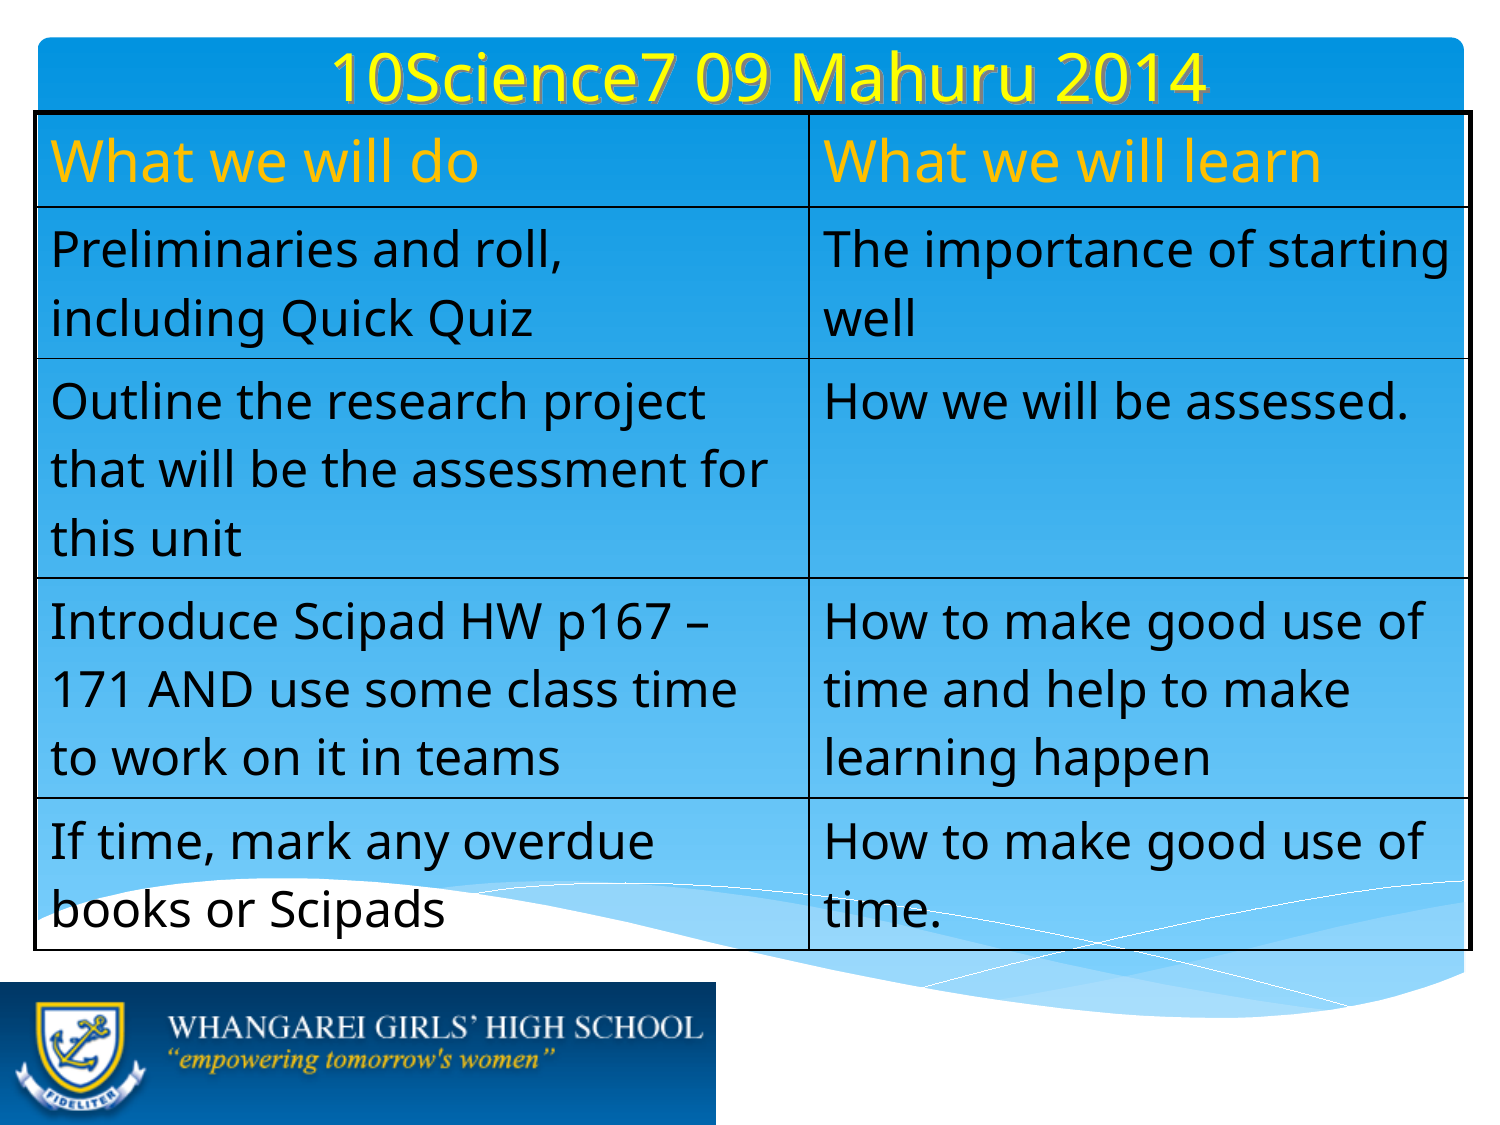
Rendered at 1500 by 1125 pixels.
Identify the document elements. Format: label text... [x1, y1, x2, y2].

table_cell How to make good use of time. [810, 799, 1468, 949]
table_cell Introduce Scipad HW p167 – 171 AND use some class time to work on it in teams [37, 579, 808, 797]
picture [0, 982, 716, 1125]
table_cell How to make good use of time and help to make learning happen [810, 579, 1468, 797]
table_header What we will do [37, 115, 808, 206]
table_cell How we will be assessed. [810, 359, 1468, 577]
text_box 10Science7 09 Mahuru 2014 [162, 24, 1375, 110]
table_cell Preliminaries and roll, including Quick Quiz [37, 208, 808, 358]
table_header What we will learn [810, 115, 1468, 206]
table_cell The importance of starting well [810, 208, 1468, 358]
table_cell If time, mark any overdue books or Scipads [37, 799, 808, 949]
table_cell Outline the research project that will be the assessment for this unit [37, 359, 808, 577]
